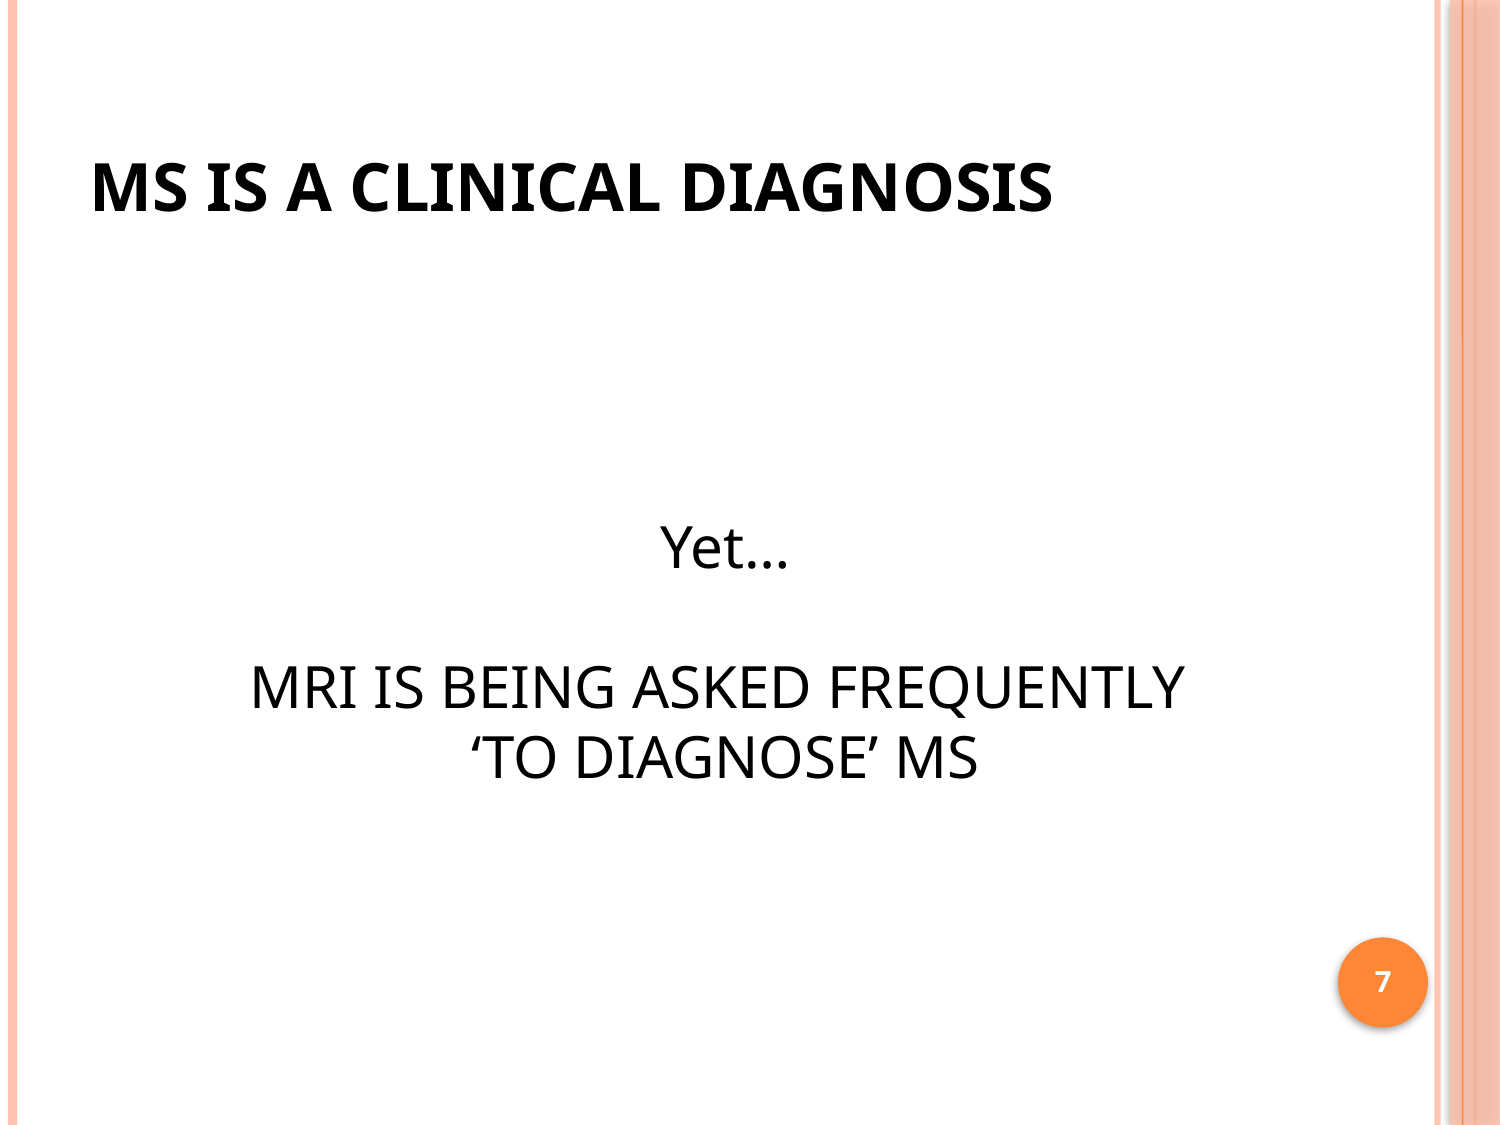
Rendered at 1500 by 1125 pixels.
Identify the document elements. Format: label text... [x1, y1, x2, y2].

title MS is a Clinical Diagnosis [75, 45, 1300, 233]
list Yet… MRI IS BEING ASKED FREQUENTLY ‘TO DIAGNOSE’ MS [75, 262, 1377, 1062]
slide_number 7 [1333, 940, 1434, 1027]
